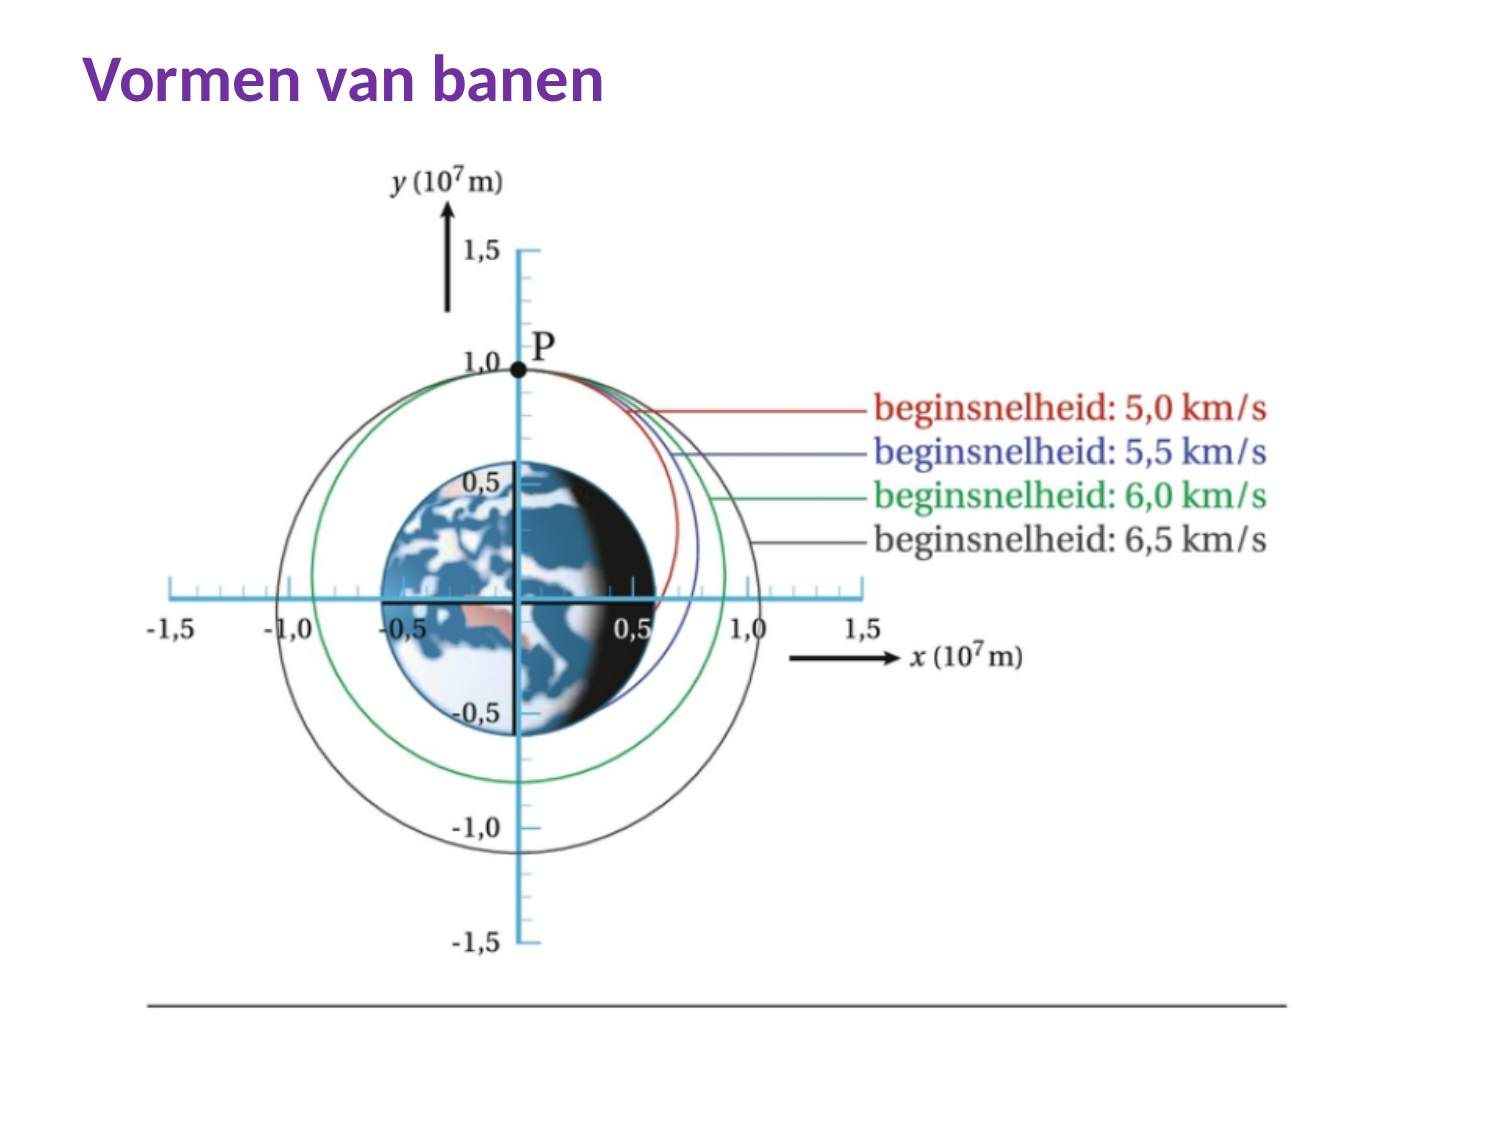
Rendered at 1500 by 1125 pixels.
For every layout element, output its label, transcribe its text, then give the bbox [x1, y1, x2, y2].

picture [57, 146, 1443, 1022]
title Vormen van banen [67, 26, 1466, 125]
